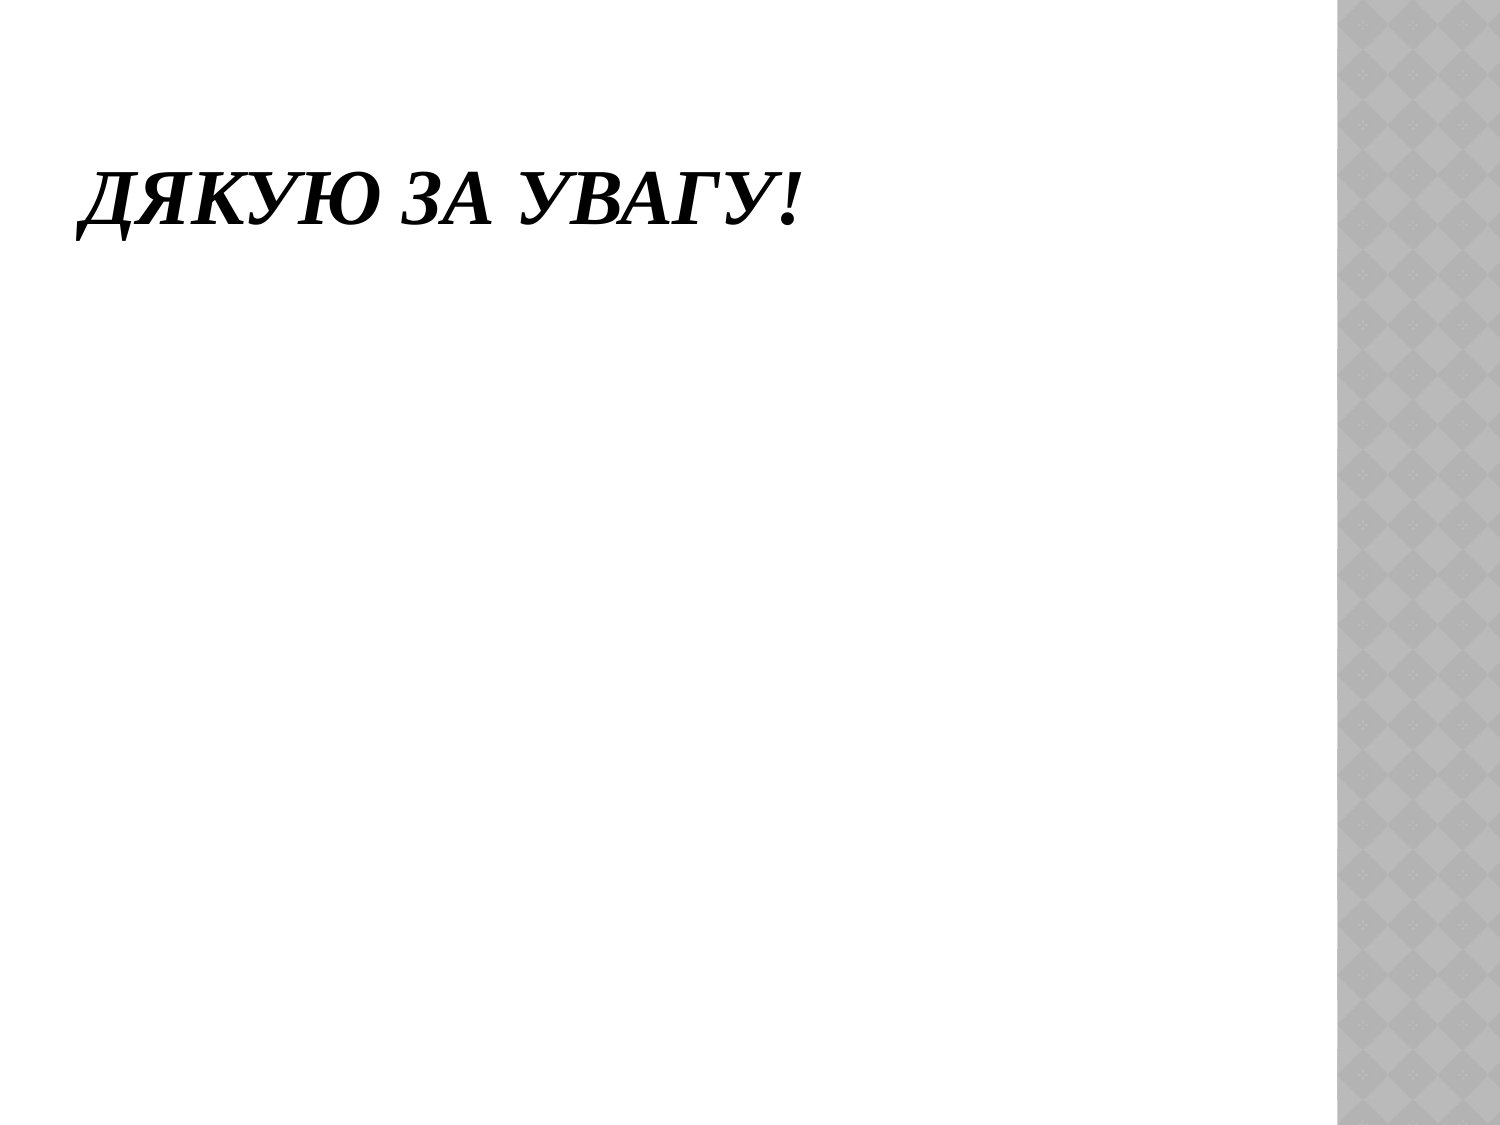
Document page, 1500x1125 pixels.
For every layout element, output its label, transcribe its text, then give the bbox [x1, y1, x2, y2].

title Дякую за увагу! [75, 52, 1263, 240]
table_cell 0 [1337, 0, 1500, 1125]
